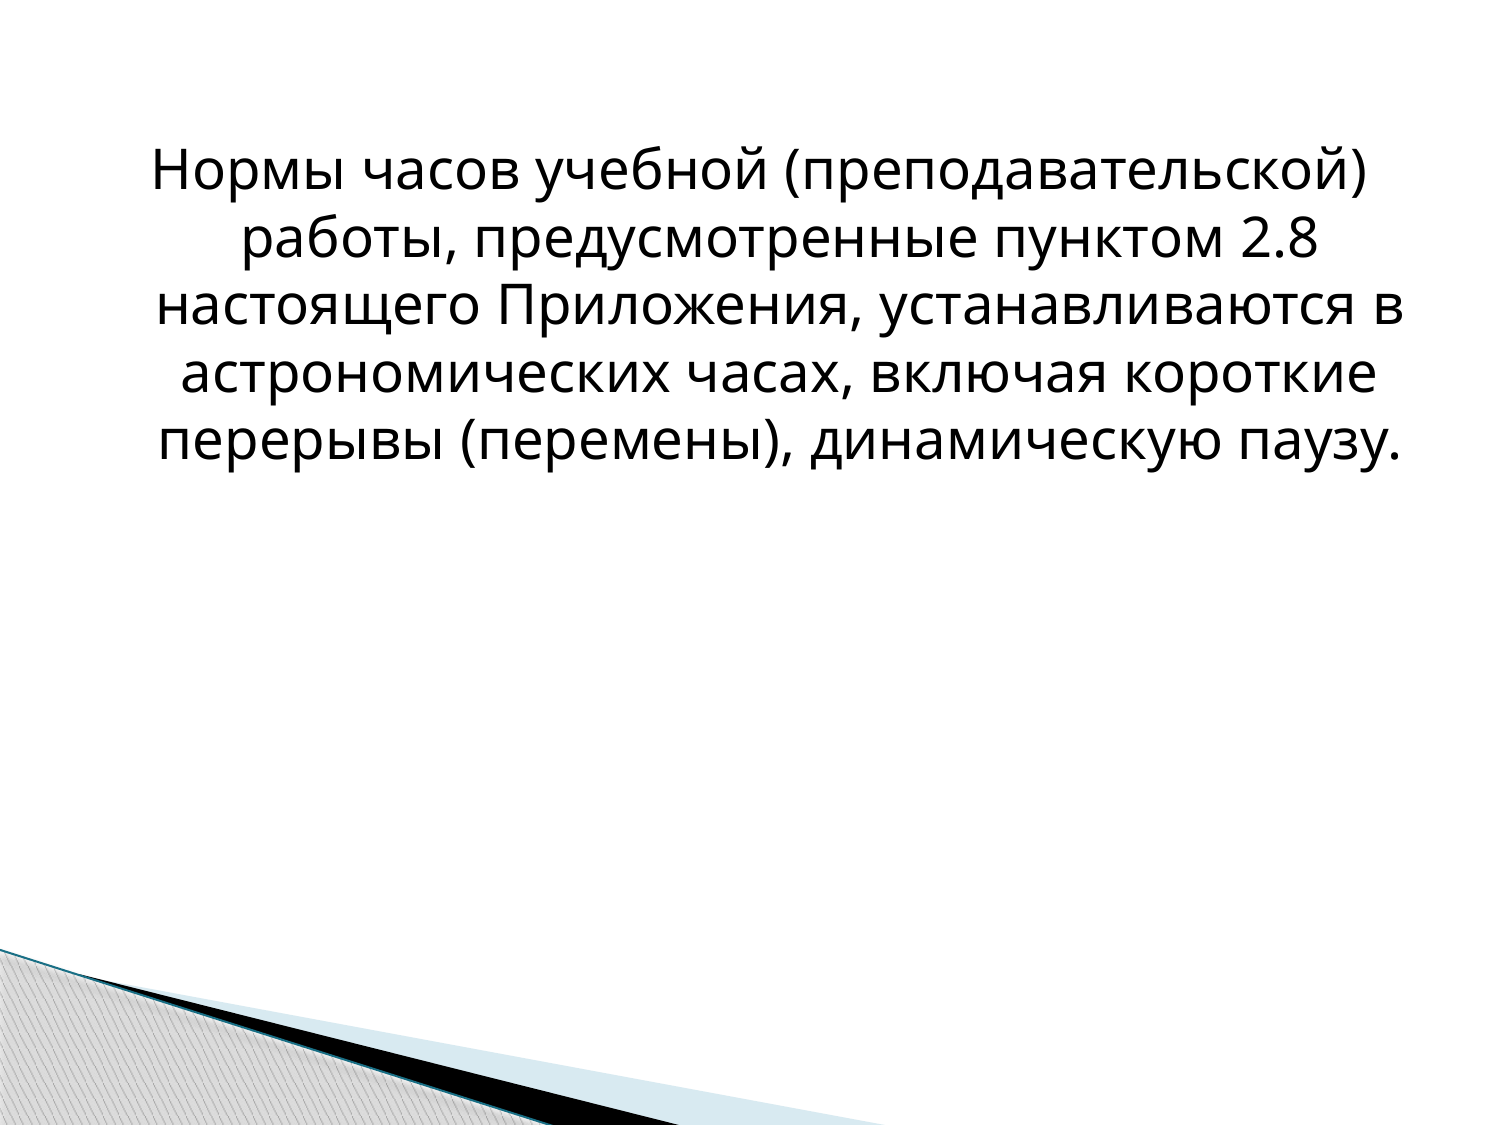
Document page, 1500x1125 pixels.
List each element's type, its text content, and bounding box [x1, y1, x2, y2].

list Нормы часов учебной (преподавательской) работы, предусмотренные пунктом 2.8 настоящего Приложения, устанавливаются в астрономических часах, включая короткие перерывы (перемены), динамическую паузу. [75, 50, 1425, 1005]
